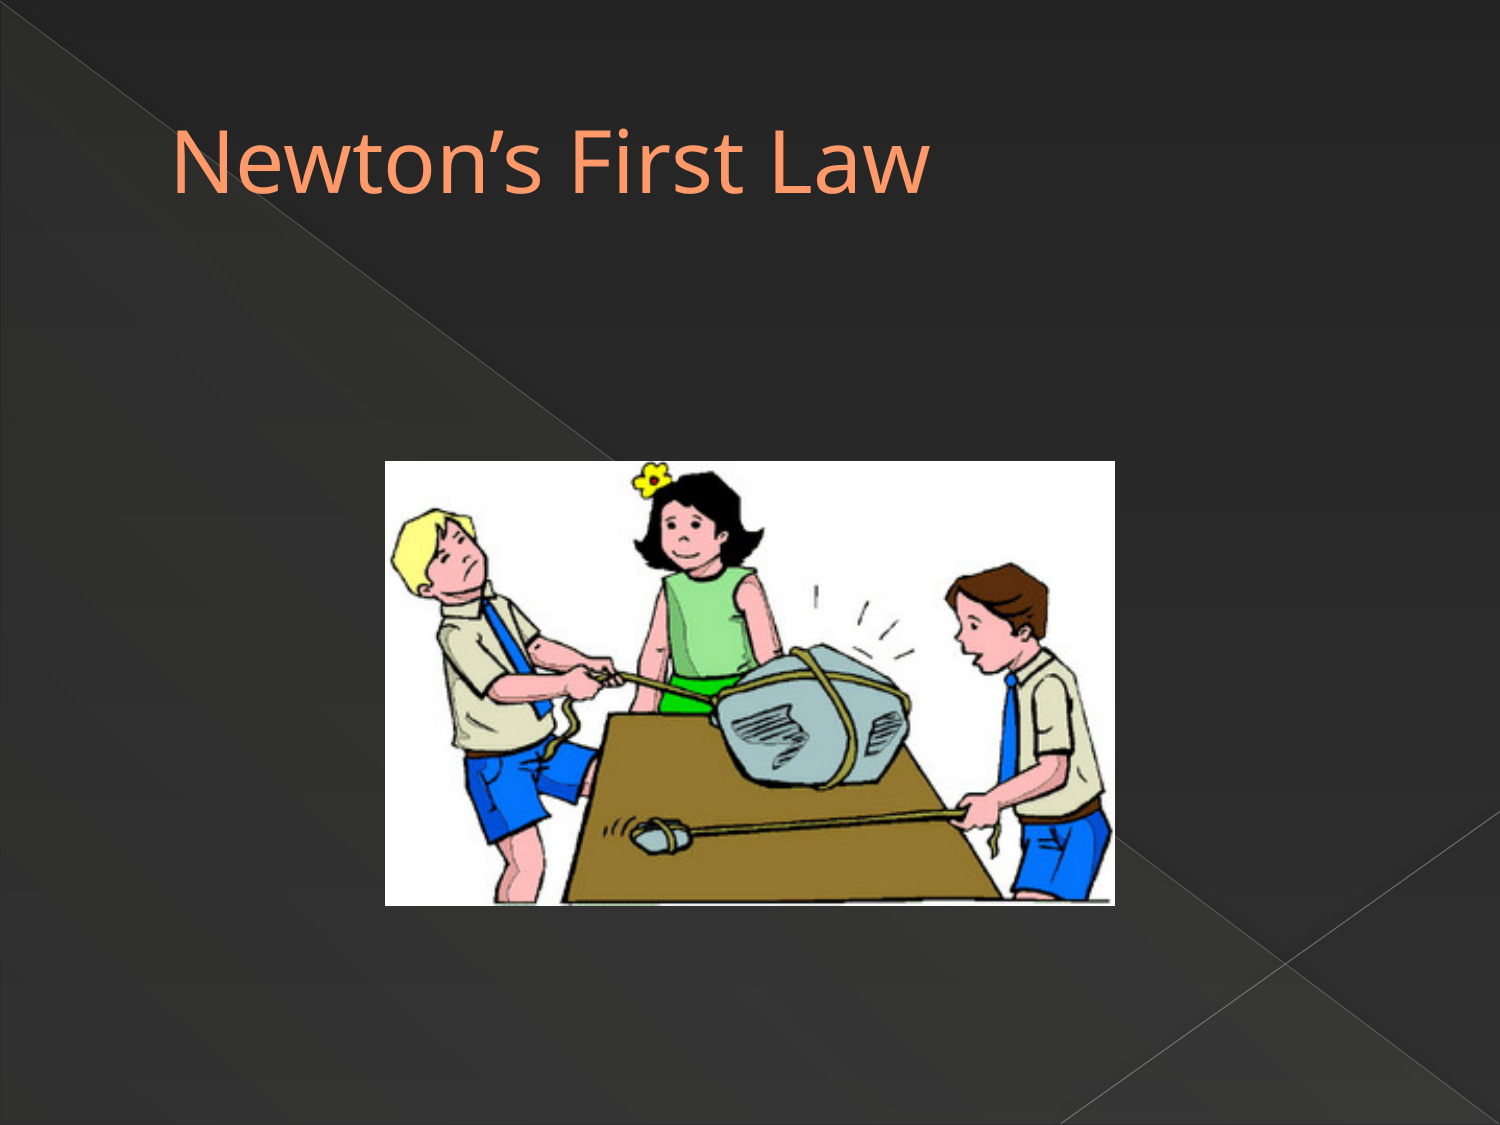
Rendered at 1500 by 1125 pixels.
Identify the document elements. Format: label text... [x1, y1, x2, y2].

title Newton’s First Law [75, 43, 1425, 274]
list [385, 461, 1115, 906]
